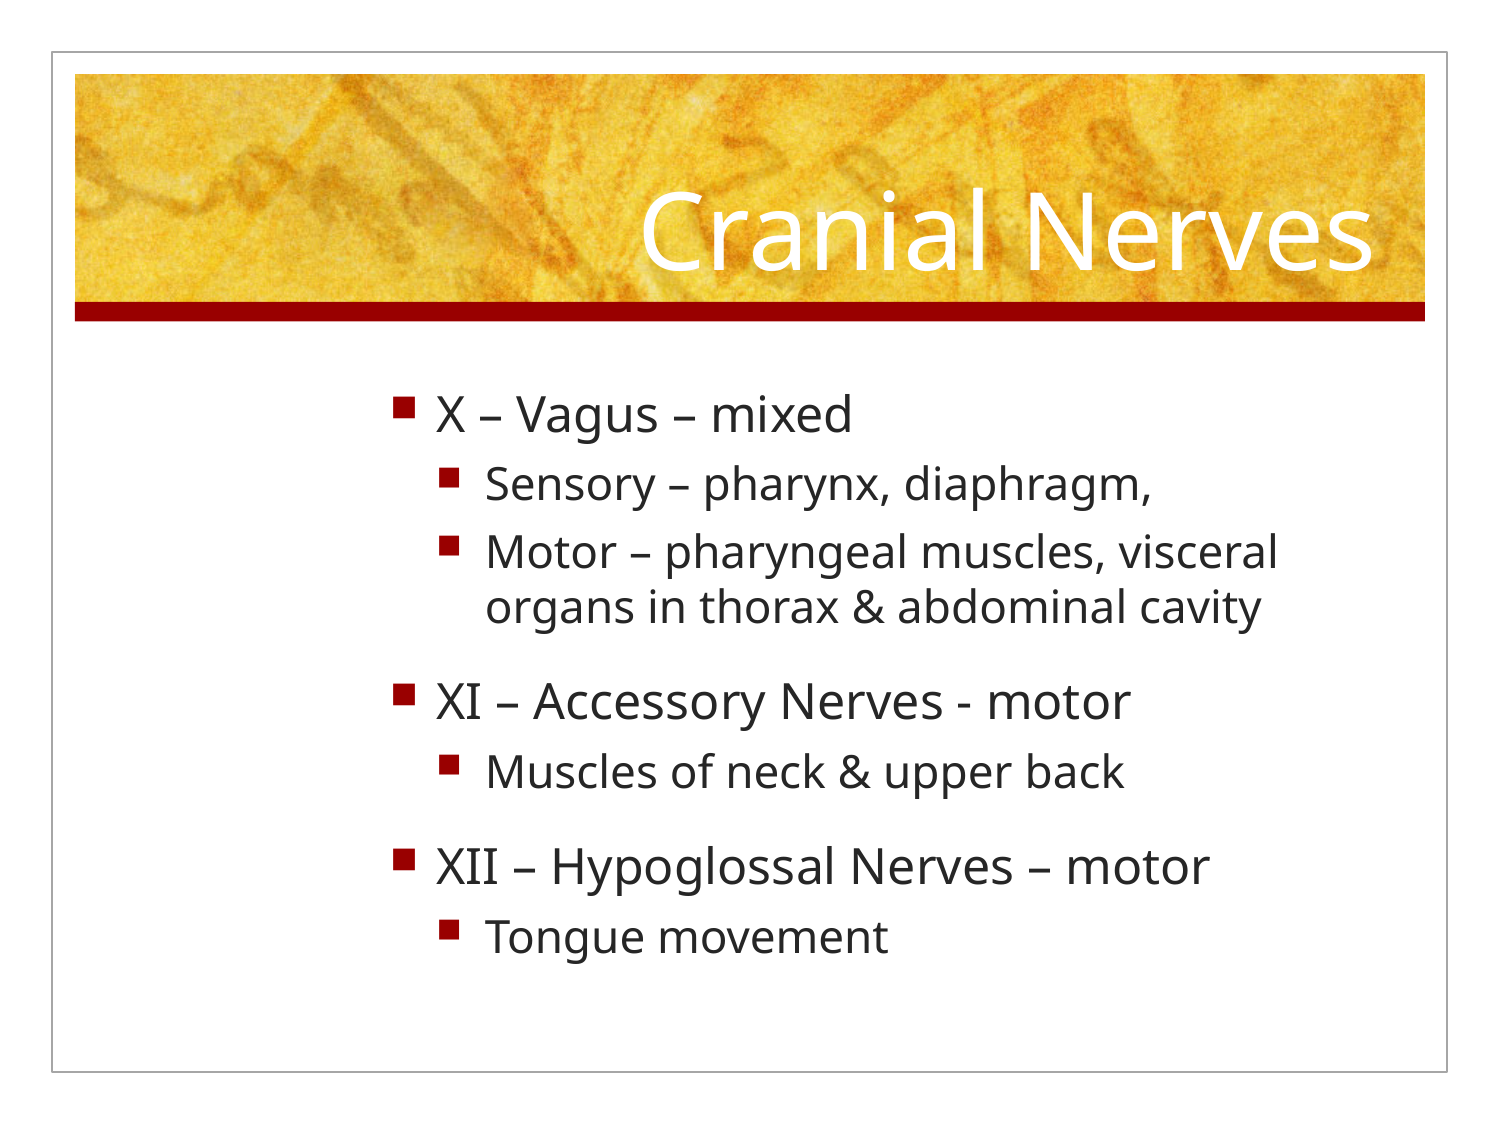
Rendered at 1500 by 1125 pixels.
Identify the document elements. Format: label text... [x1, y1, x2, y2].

list X – Vagus – mixed Sensory – pharynx, diaphragm, Motor – pharyngeal muscles, visceral organs in thorax & abdominal cavity XI – Accessory Nerves - motor Muscles of neck & upper back XII – Hypoglossal Nerves – motor Tongue movement [375, 375, 1392, 1005]
picture [75, 74, 1425, 301]
title Cranial Nerves [108, 74, 1392, 292]
